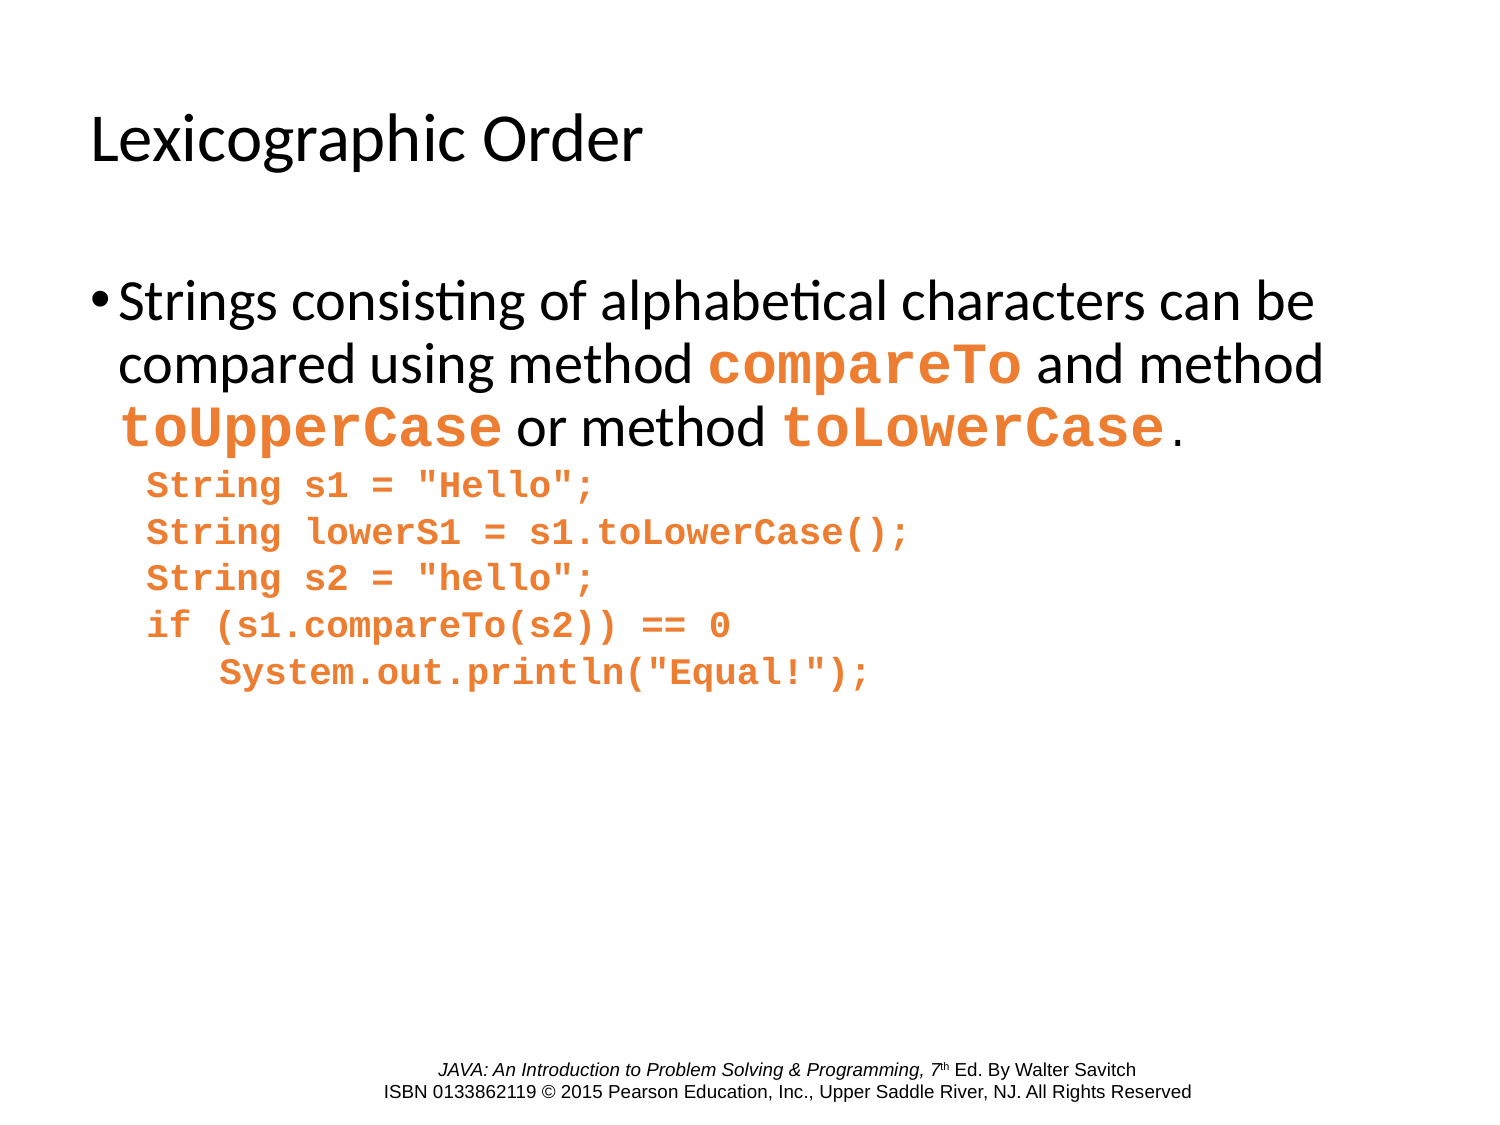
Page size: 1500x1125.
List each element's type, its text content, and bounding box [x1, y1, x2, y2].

title Lexicographic Order [75, 76, 1425, 202]
list Strings consisting of alphabetical characters can be compared using method compareTo and method toUpperCase or method toLowerCase. String s1 = "Hello"; String lowerS1 = s1.toLowerCase(); String s2 = "hello"; if (s1.compareTo(s2)) == 0 System.out.println("Equal!"); [75, 262, 1425, 979]
